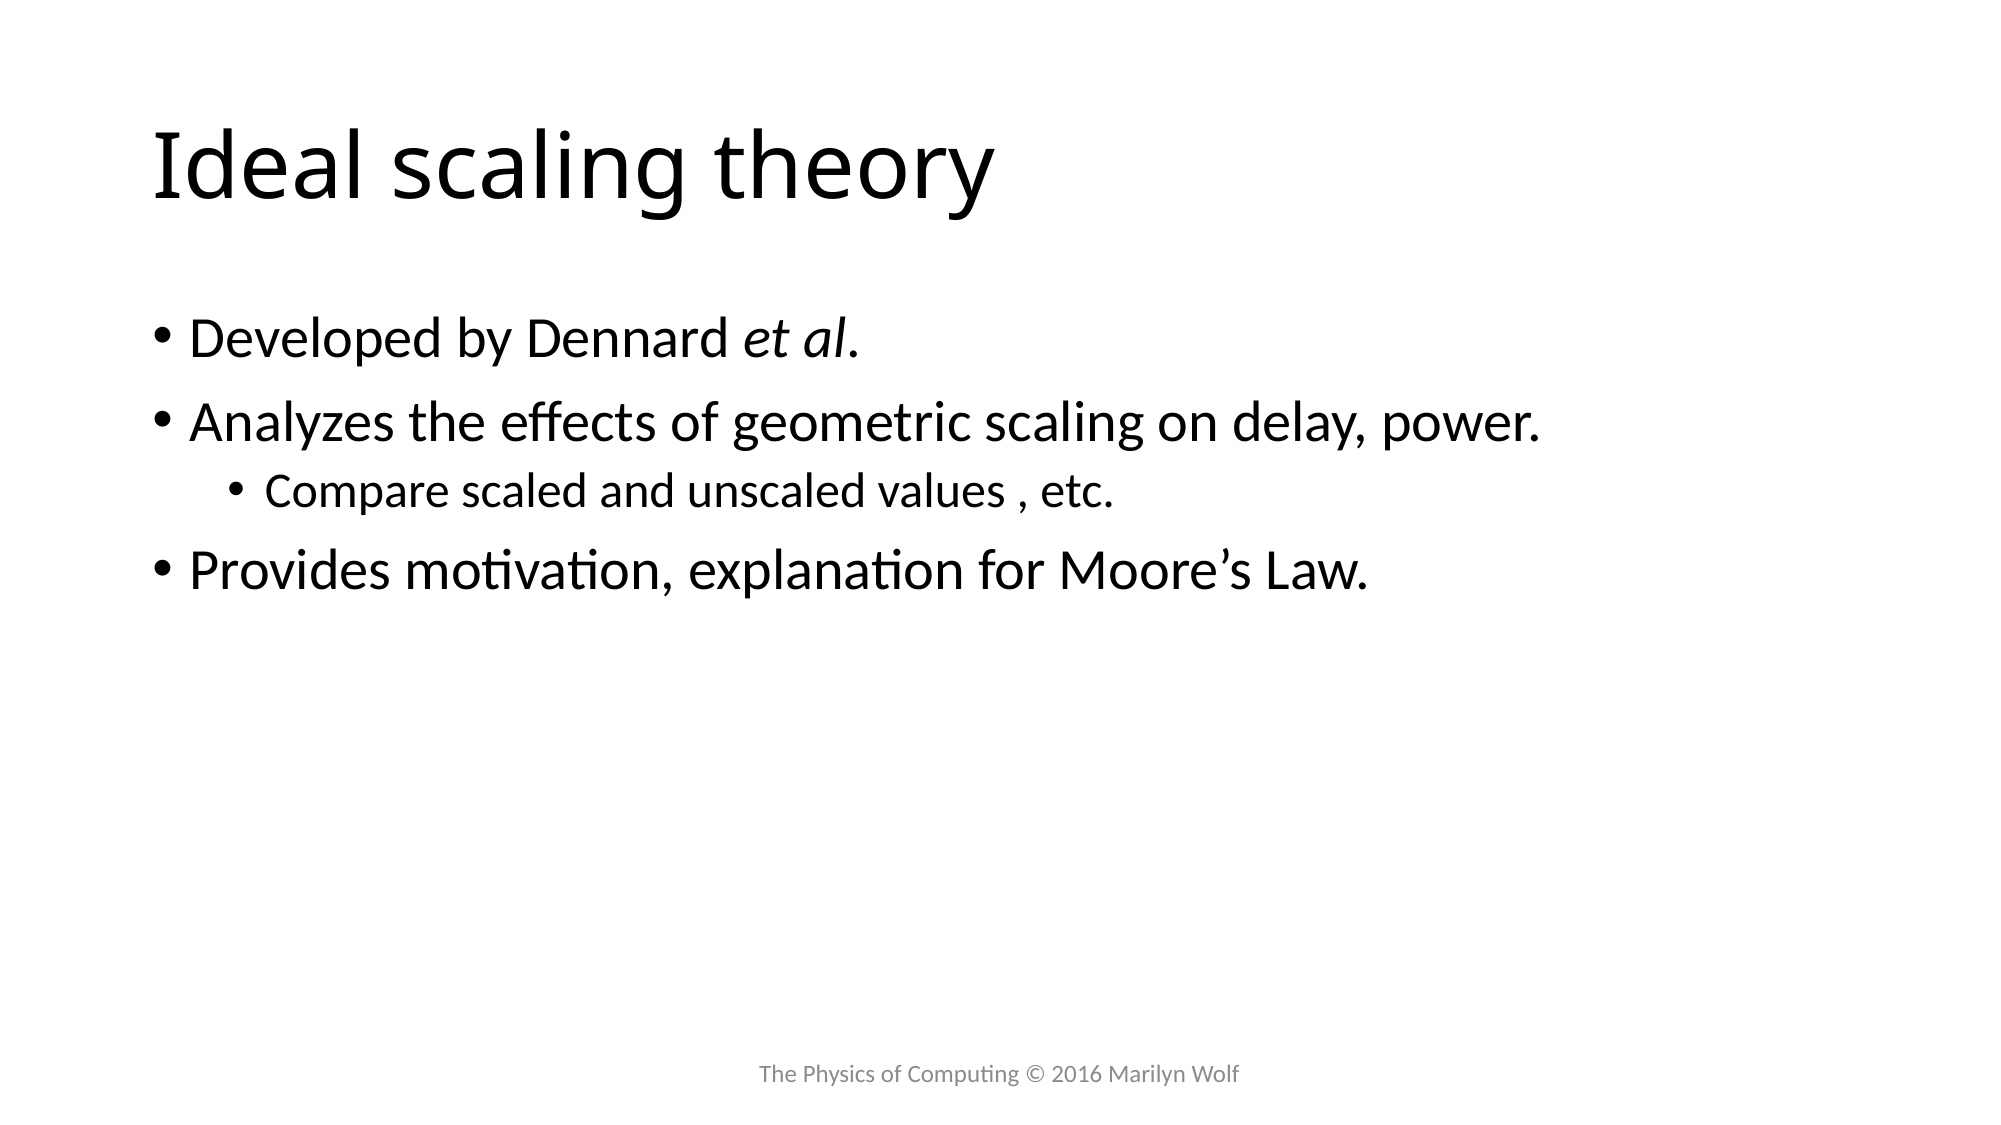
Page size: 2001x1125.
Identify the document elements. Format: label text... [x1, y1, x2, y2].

footer The Physics of Computing © 2016 Marilyn Wolf [662, 1042, 1338, 1103]
title Ideal scaling theory [137, 59, 1863, 278]
